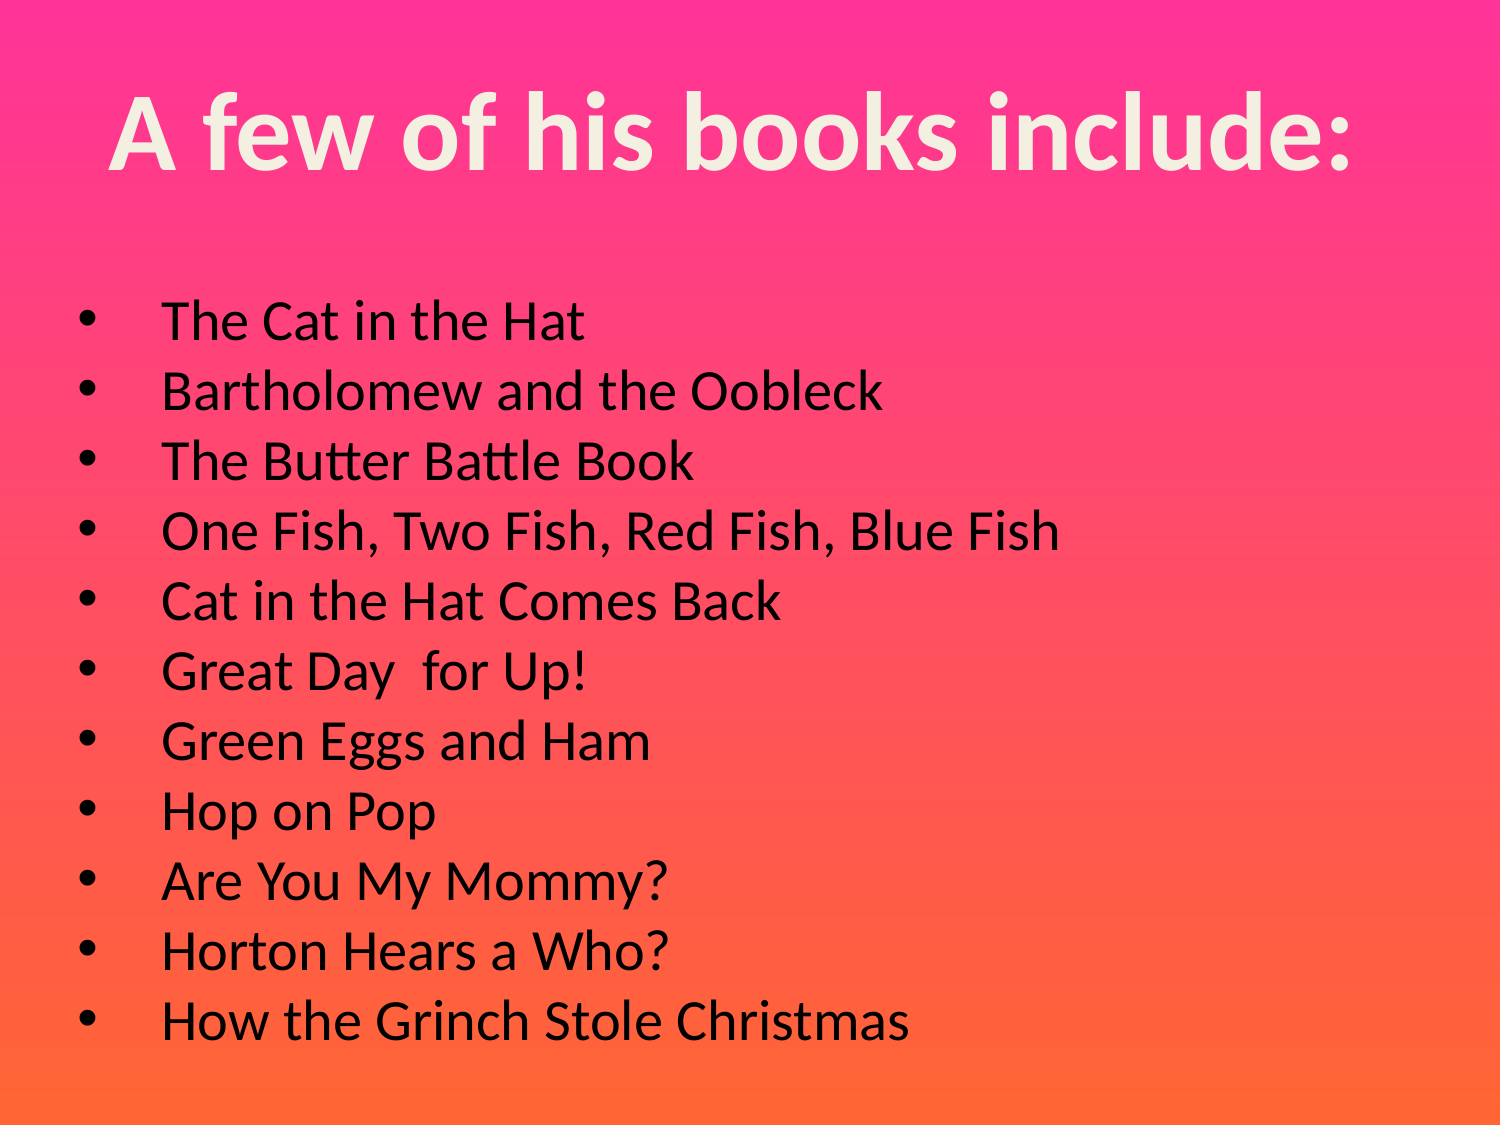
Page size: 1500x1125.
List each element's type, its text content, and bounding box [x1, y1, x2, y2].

text_box The Cat in the Hat Bartholomew and the Oobleck The Butter Battle Book One Fish, Two Fish, Red Fish, Blue Fish Cat in the Hat Comes Back Great Day for Up! Green Eggs and Ham Hop on Pop Are You My Mommy? Horton Hears a Who? How the Grinch Stole Christmas [62, 275, 1438, 1060]
text_box A few of his books include: [93, 49, 1373, 200]
